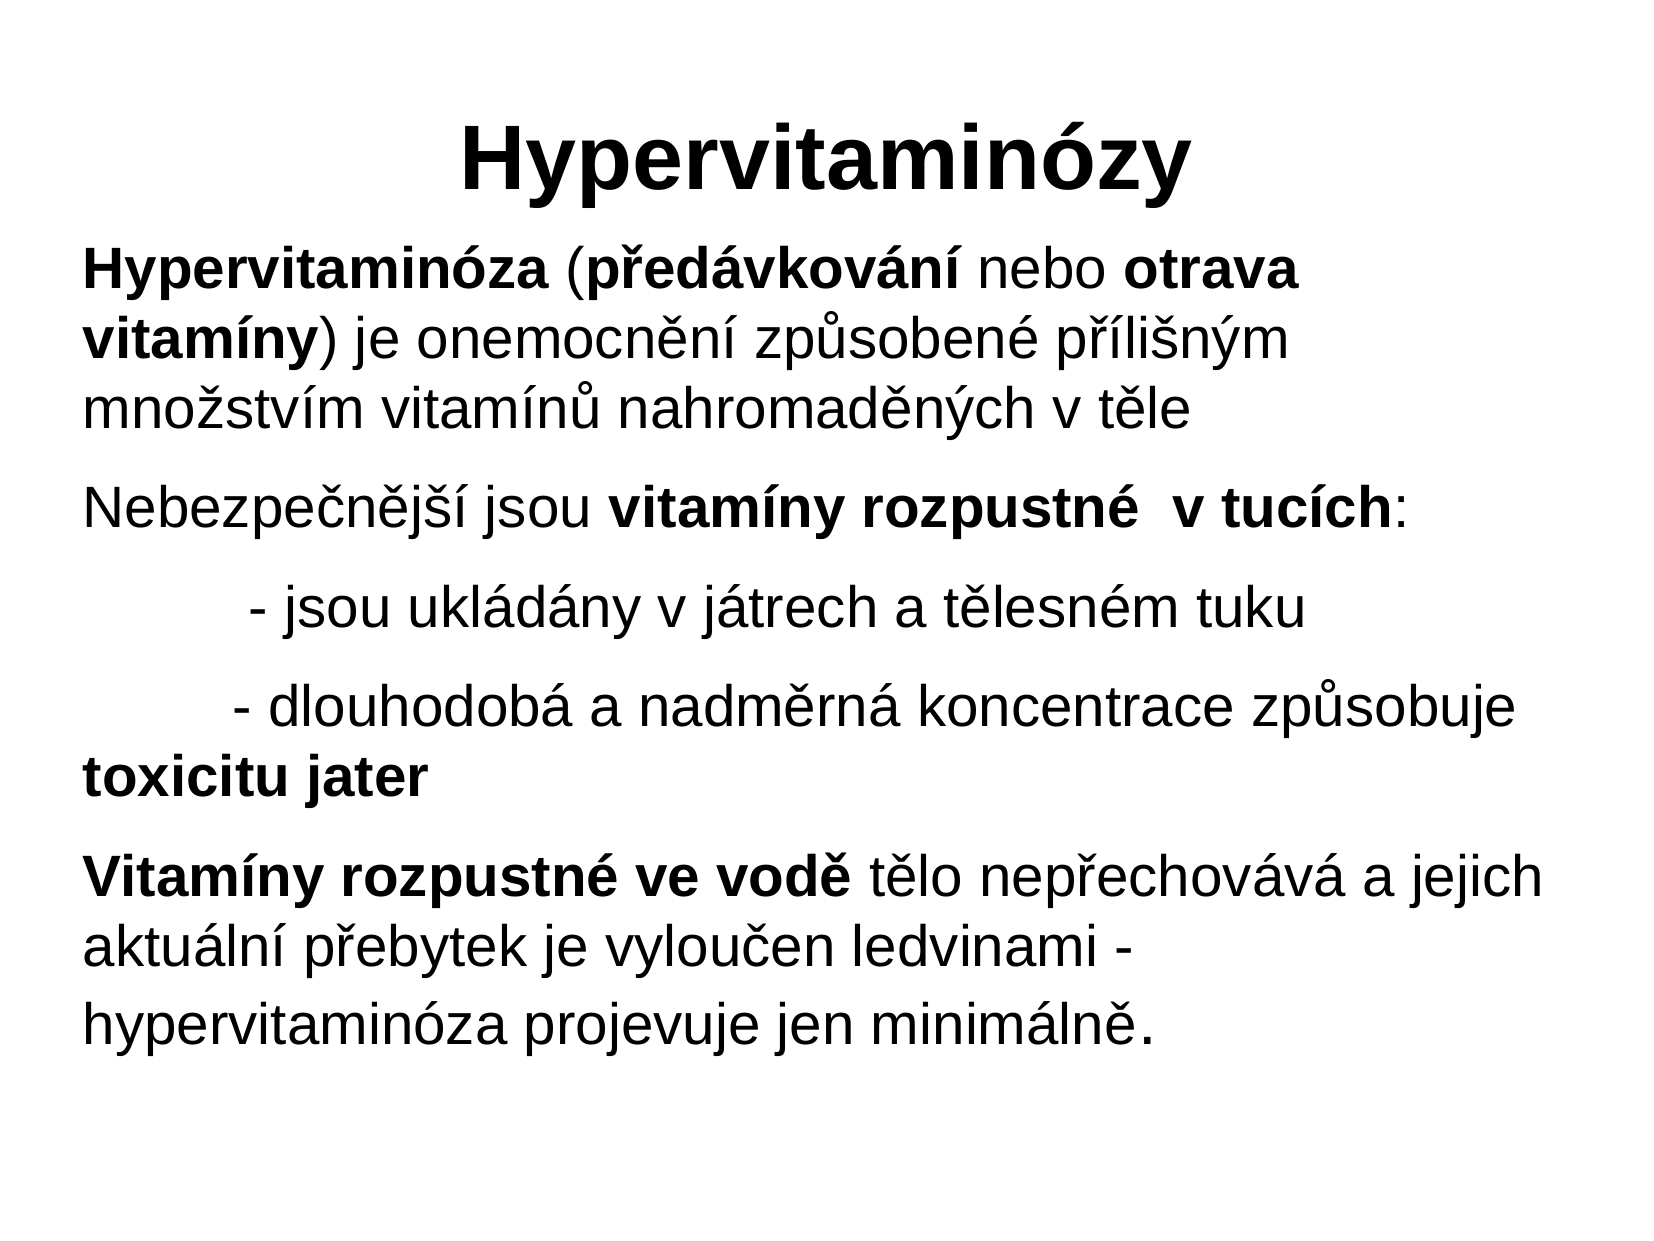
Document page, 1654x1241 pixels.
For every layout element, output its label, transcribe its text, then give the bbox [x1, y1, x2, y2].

title Hypervitaminózy [82, 49, 1571, 230]
list Hypervitaminóza (předávkování nebo otrava vitamíny) je onemocnění způsobené přílišným množstvím vitamínů nahromaděných v těle Nebezpečnější jsou vitamíny rozpustné v tucích: - jsou ukládány v játrech a tělesném tuku - dlouhodobá a nadměrná koncentrace způsobuje toxicitu jater Vitamíny rozpustné ve vodě tělo nepřechovává a jejich aktuální přebytek je vyloučen ledvinami - hypervitaminóza projevuje jen minimálně. [82, 230, 1571, 1199]
